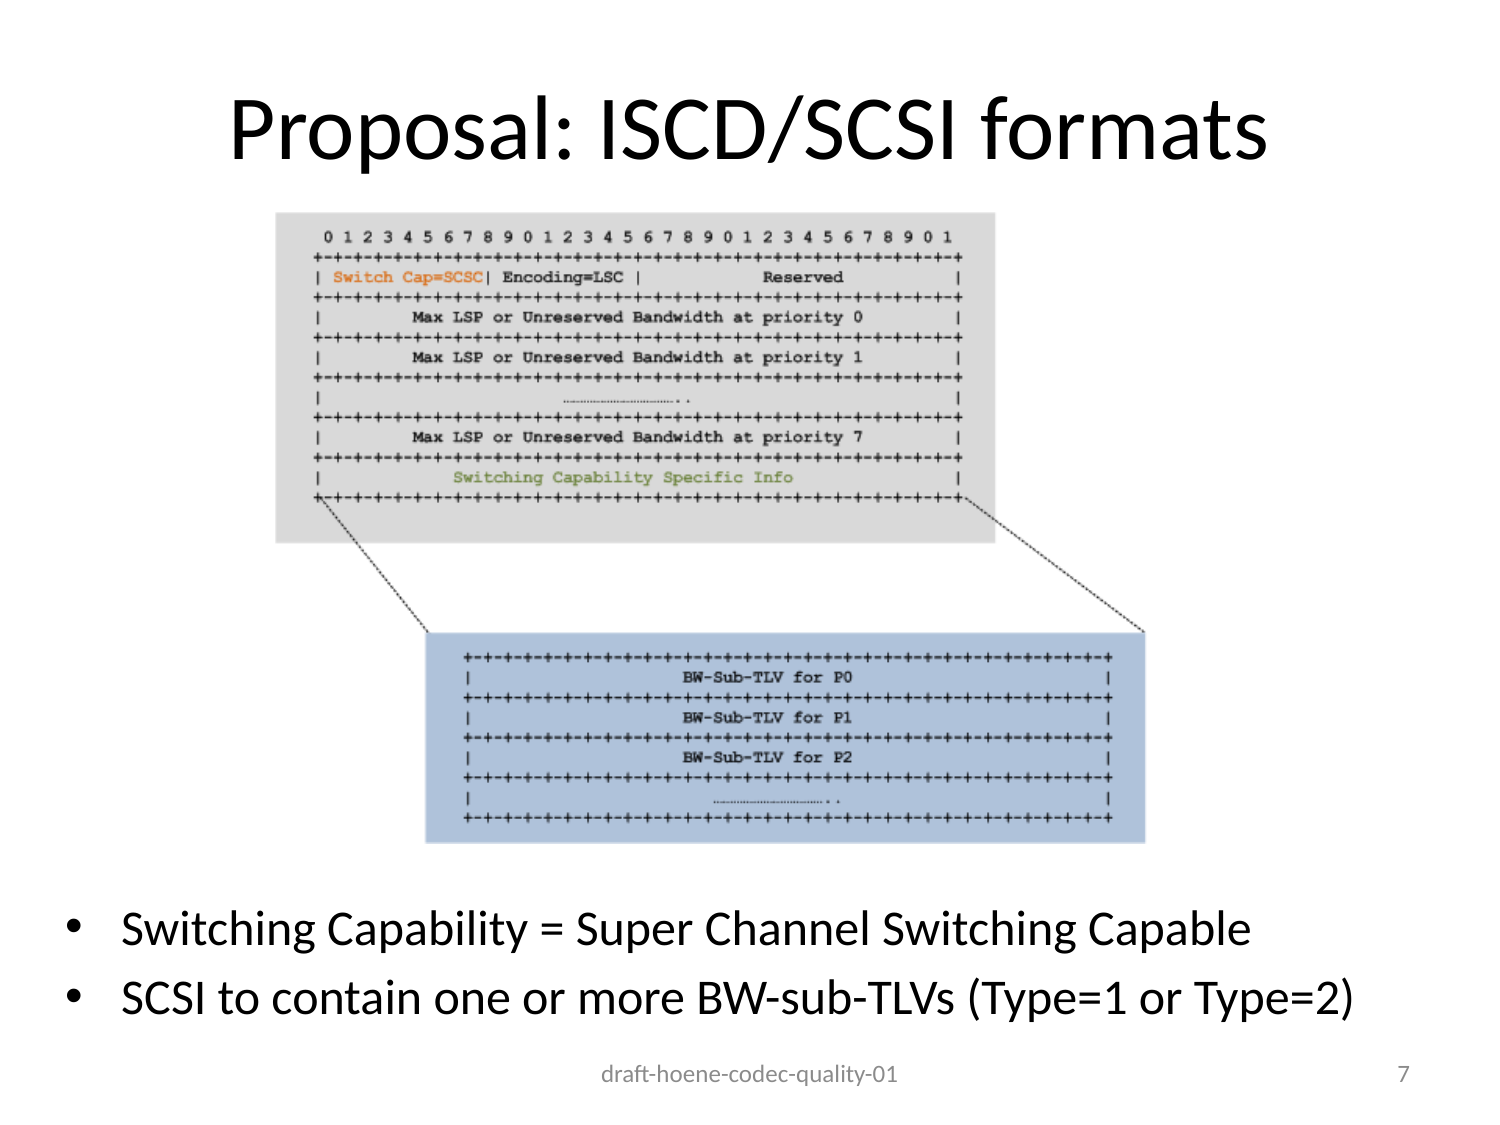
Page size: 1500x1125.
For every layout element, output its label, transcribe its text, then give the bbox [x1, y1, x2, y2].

picture [274, 212, 1148, 844]
title Proposal: ISCD/SCSI formats [75, 45, 1425, 200]
slide_number 7 [1074, 1042, 1425, 1103]
footer draft-hoene-codec-quality-01 [512, 1042, 988, 1103]
list Switching Capability = Super Channel Switching Capable SCSI to contain one or more BW-sub-TLVs (Type=1 or Type=2) [50, 887, 1400, 1050]
